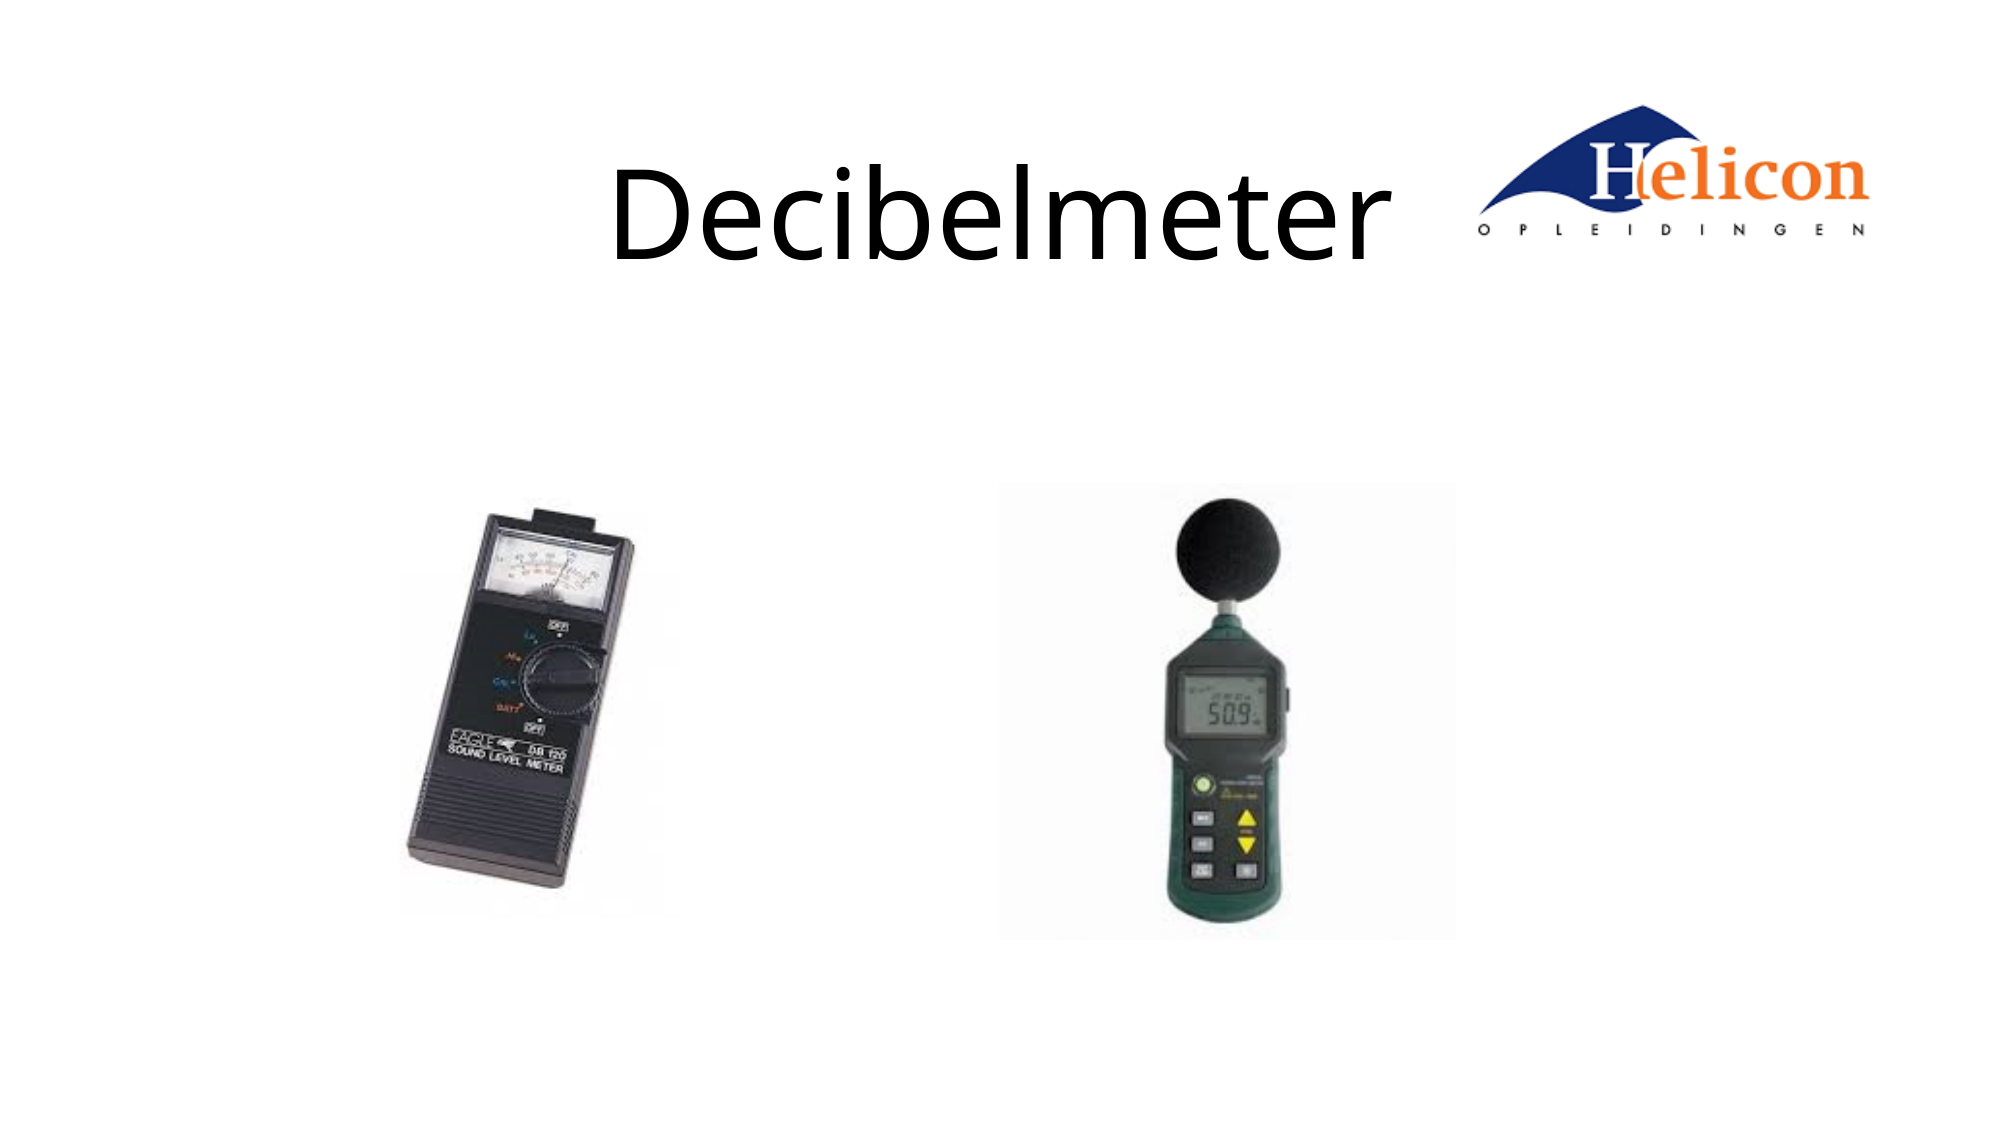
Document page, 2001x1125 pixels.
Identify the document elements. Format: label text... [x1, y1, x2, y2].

picture [1471, 19, 1877, 323]
title Decibelmeter [249, 76, 1471, 294]
picture [999, 483, 1456, 940]
picture [308, 483, 743, 918]
